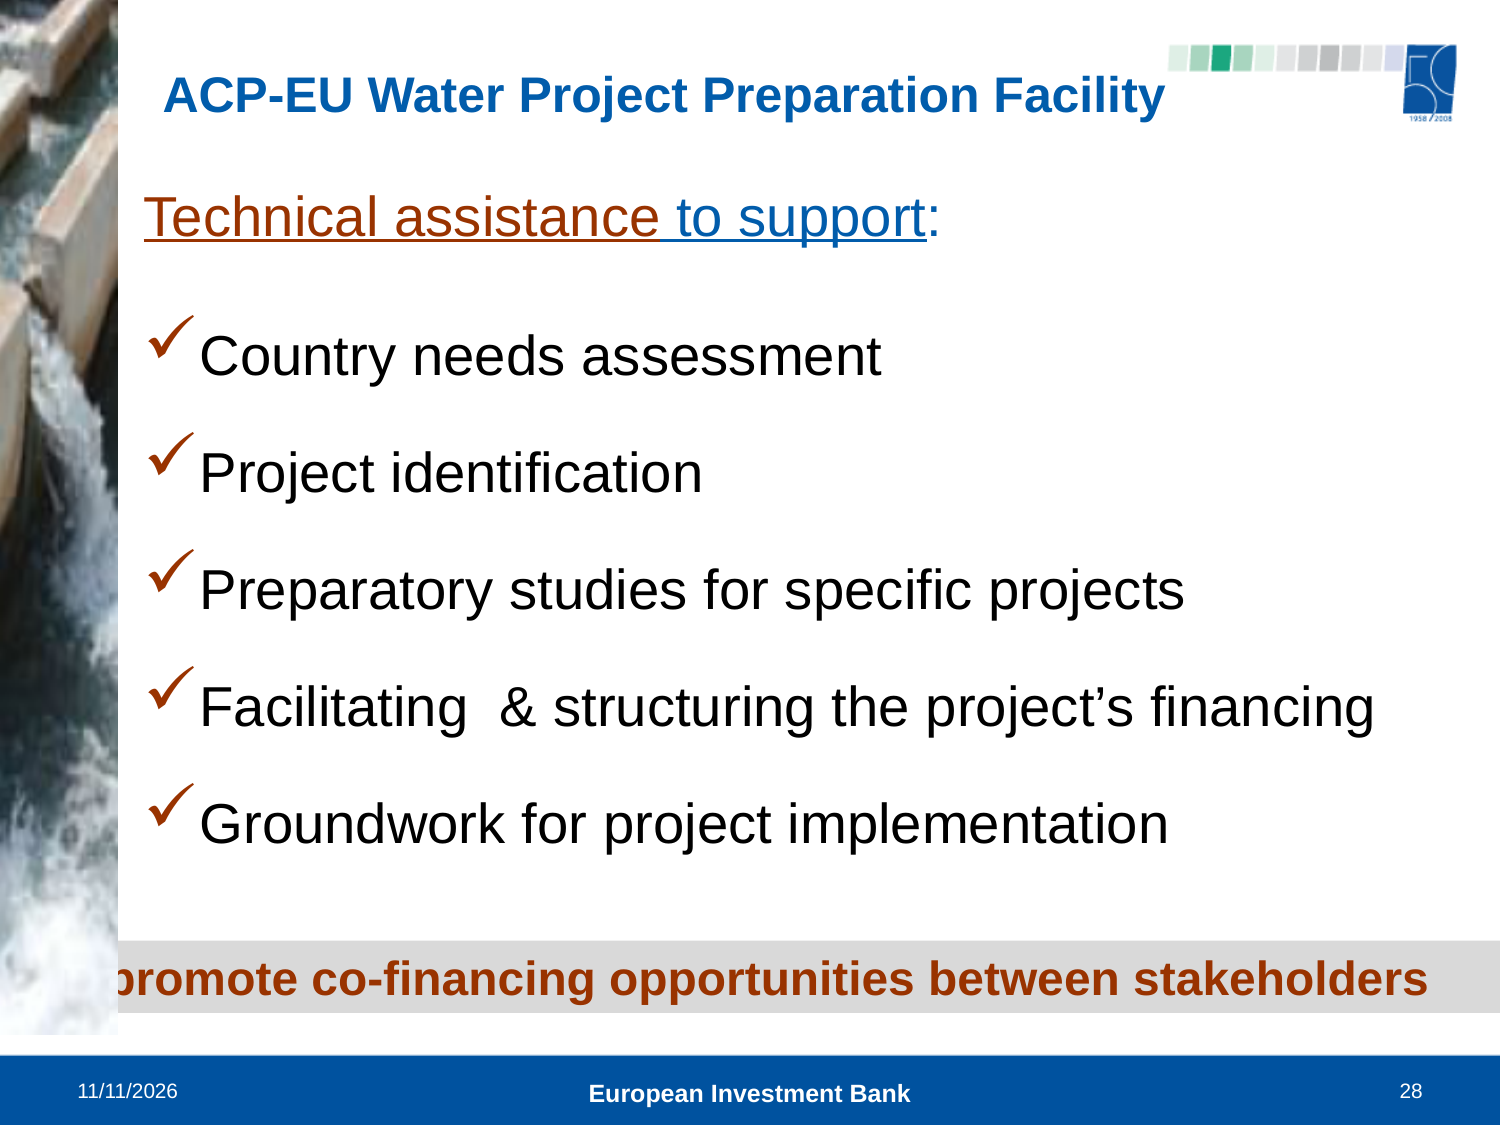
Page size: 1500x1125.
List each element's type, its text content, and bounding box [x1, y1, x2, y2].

text_box ACP-EU Water Project Preparation Facility [147, 42, 1329, 161]
footer European Investment Bank [229, 1070, 1271, 1125]
slide_number 28 [1274, 1070, 1438, 1125]
title [170, 0, 1353, 119]
text_box promote co-financing opportunities between stakeholders [121, 940, 1500, 1013]
text_box Technical assistance to support: Country needs assessment Project identification Preparatory studies for specific projects Facilitating & structuring the project’s financing Groundwork for project implementation [128, 172, 1500, 861]
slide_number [62, 1070, 226, 1125]
picture [0, 0, 1500, 1125]
